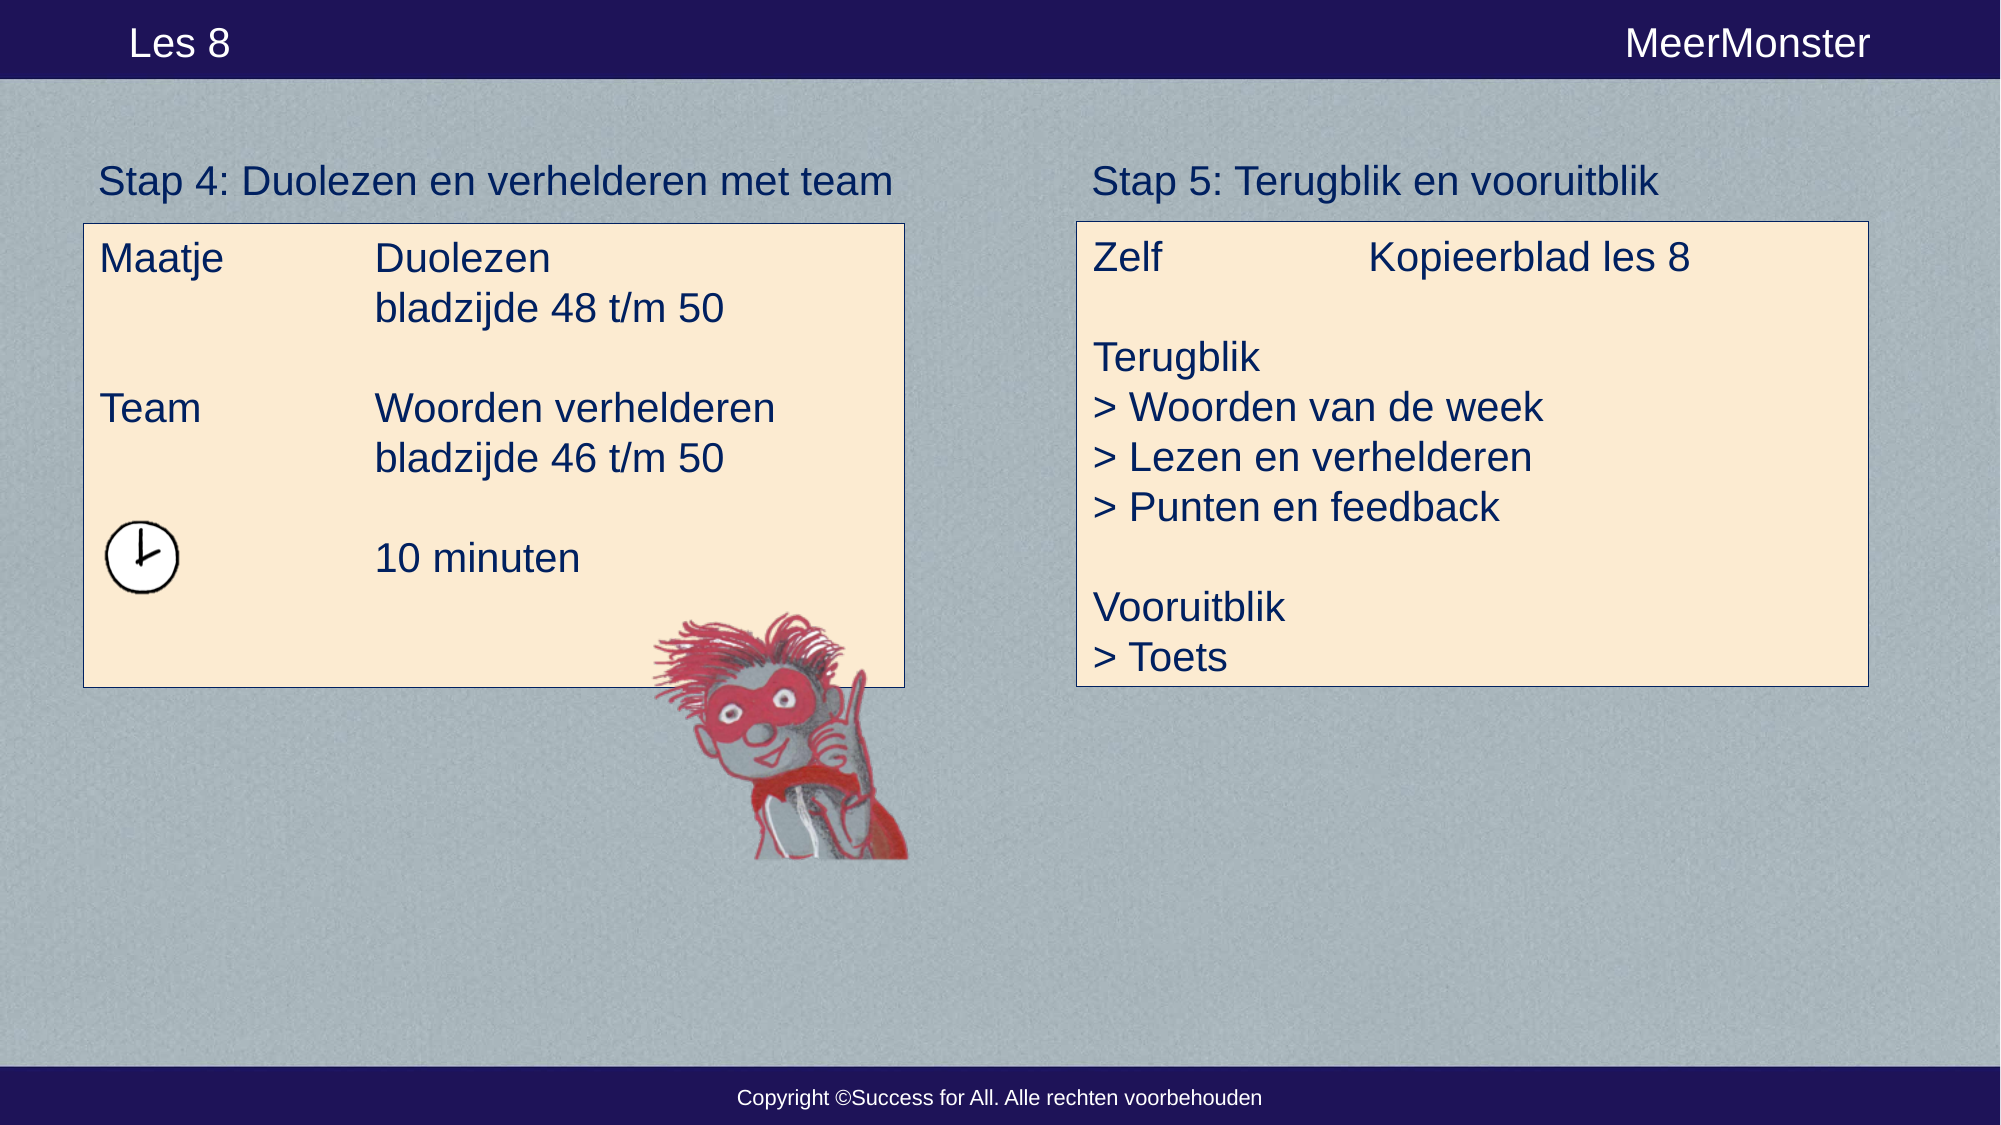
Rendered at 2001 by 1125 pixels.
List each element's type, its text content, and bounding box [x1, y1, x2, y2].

text_box Zelf Kopieerblad les 8 Terugblik > Woorden van de week > Lezen en verhelderen > Punten en feedback Vooruitblik > Toets [1076, 221, 1869, 687]
text_box Stap 5: Terugblik en vooruitblik [1076, 145, 1869, 211]
text_box Maatje Duolezen bladzijde 48 t/m 50 Team Woorden verhelderen bladzijde 46 t/m 50 10 minuten [83, 223, 905, 688]
text_box Stap 4: Duolezen en verhelderen met team [83, 145, 926, 211]
text_box MeerMonster [999, 8, 1886, 73]
picture [0, 0, 2001, 1125]
text_box Les 8 [114, 8, 354, 73]
text_box Copyright ©Success for All. Alle rechten voorbehouden [0, 1076, 2000, 1125]
